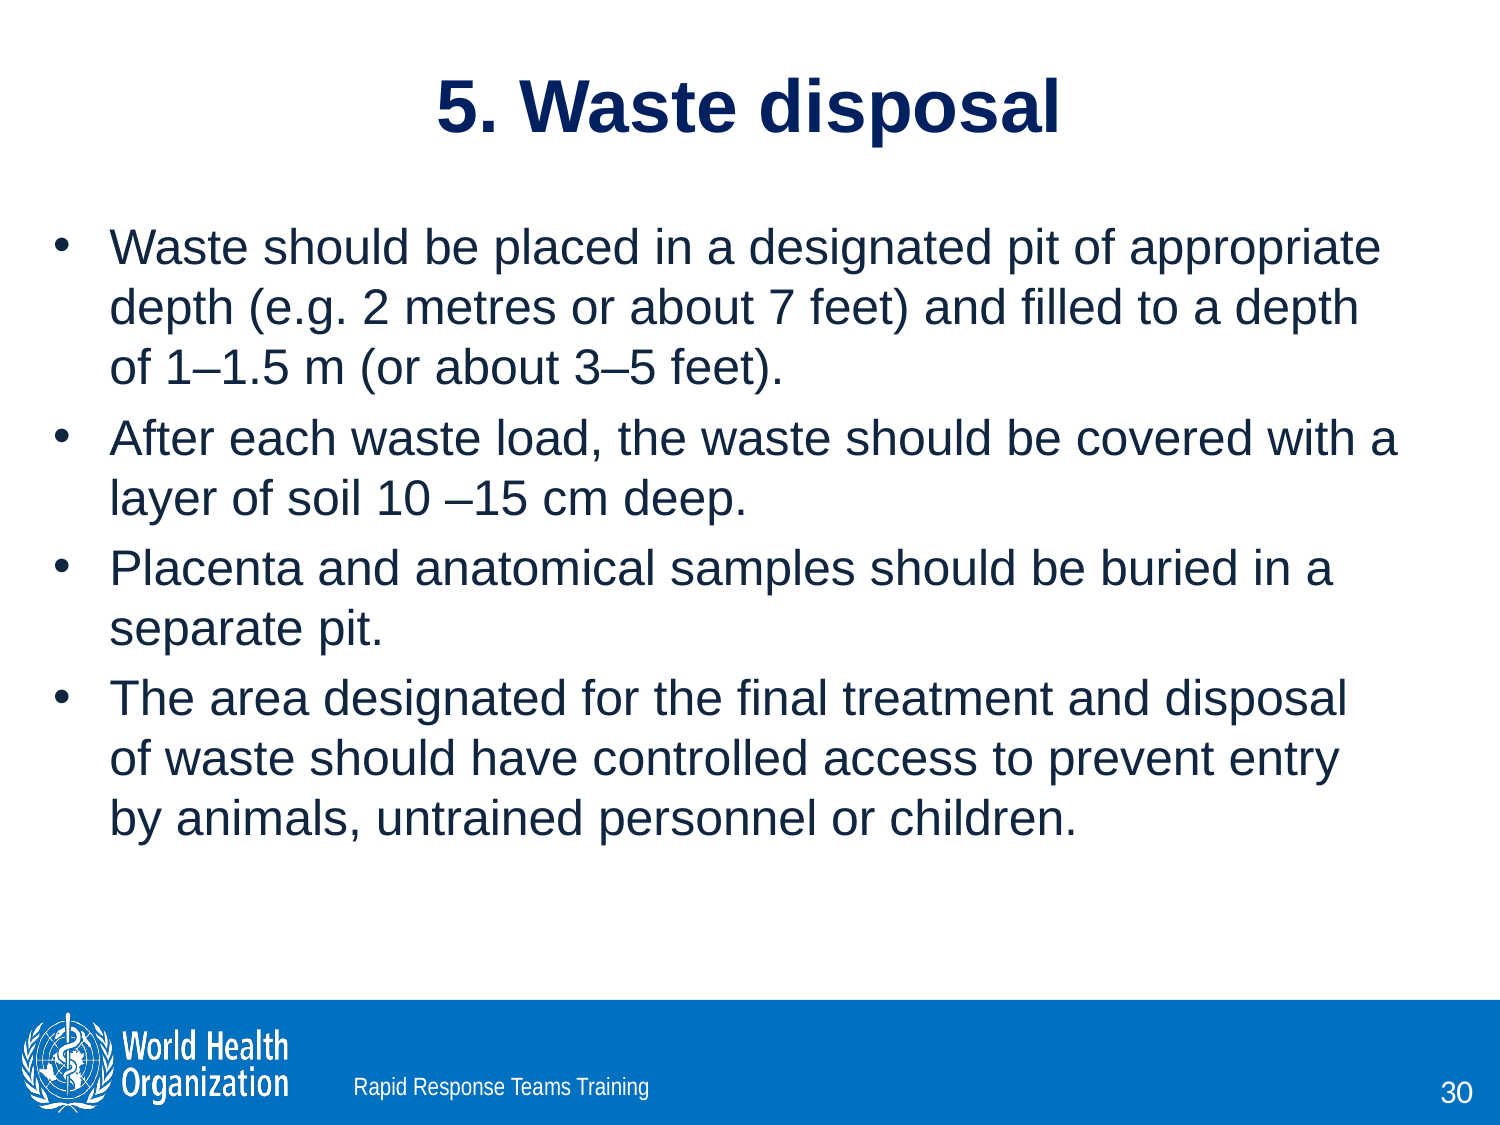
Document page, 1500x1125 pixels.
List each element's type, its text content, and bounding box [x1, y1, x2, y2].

picture [21, 1012, 288, 1113]
title 5. Waste disposal [0, 45, 1500, 161]
list Waste should be placed in a designated pit of appropriate depth (e.g. 2 metres or about 7 feet) and filled to a depth of 1–1.5 m (or about 3–5 feet). After each waste load, the waste should be covered with a layer of soil 10 –15 cm deep. Placenta and anatomical samples should be buried in a separate pit. The area designated for the final treatment and disposal of waste should have controlled access to prevent entry by animals, untrained personnel or children. [53, 214, 1404, 1024]
